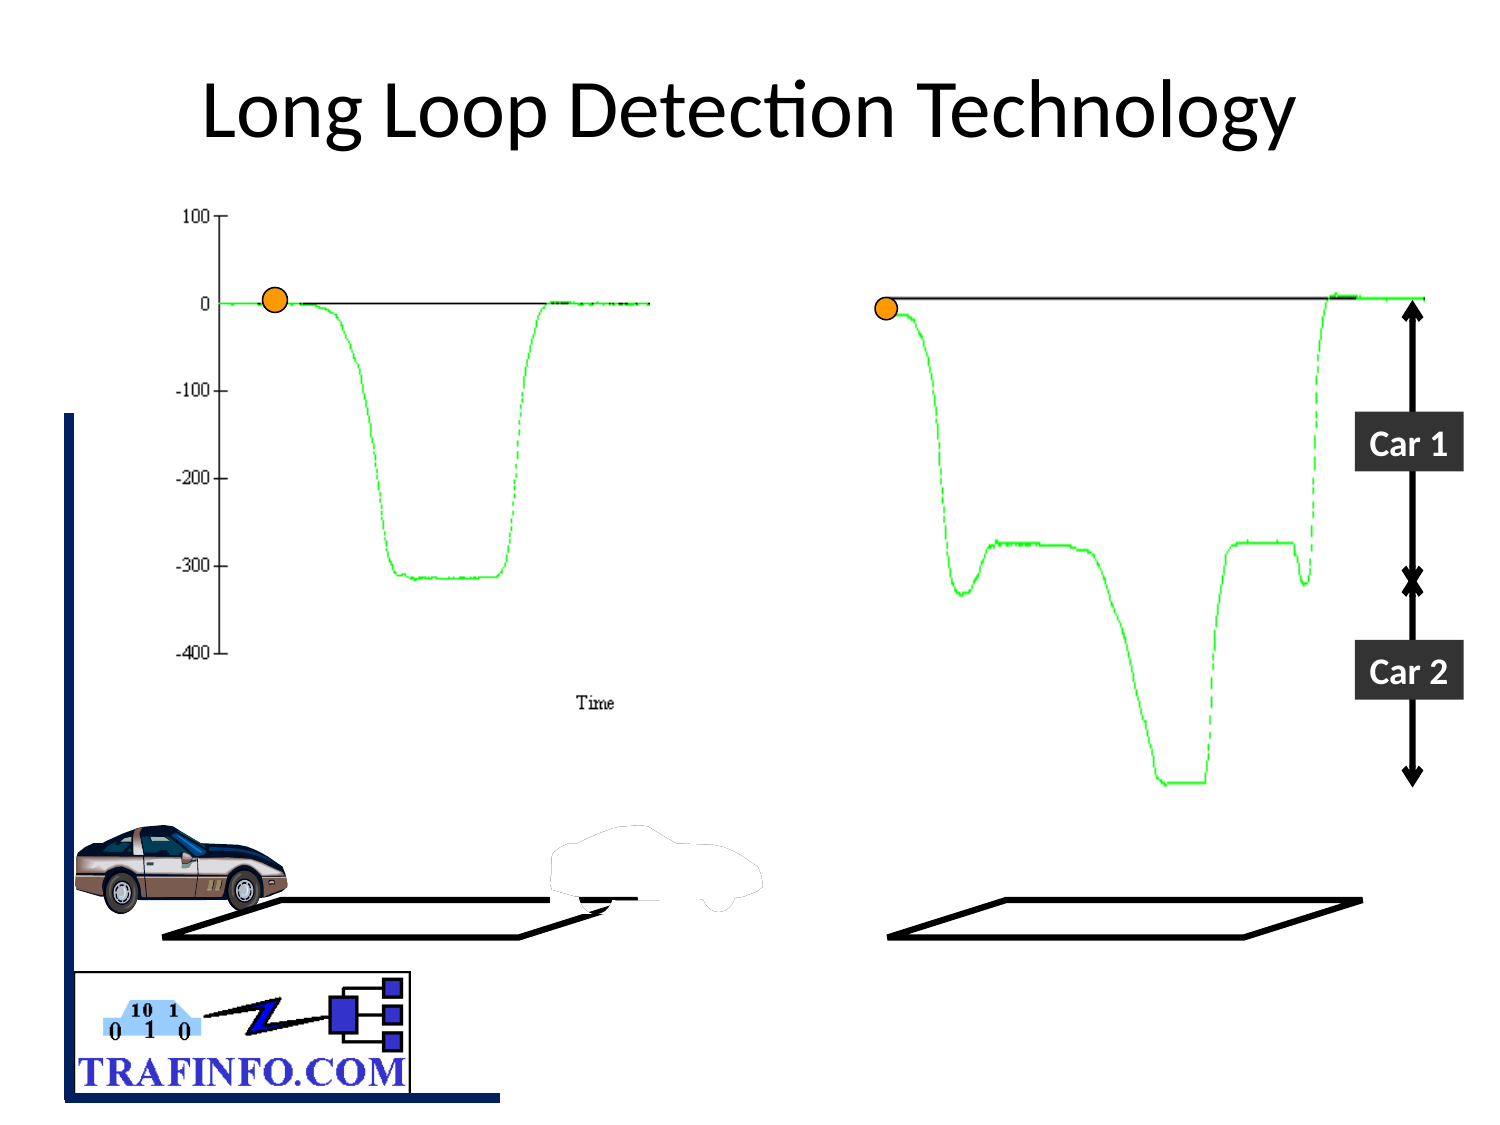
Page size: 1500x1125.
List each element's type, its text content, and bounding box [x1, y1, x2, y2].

title Long Loop Detection Technology [75, 45, 1425, 163]
picture [74, 824, 288, 915]
picture [149, 192, 651, 731]
text_box [887, 900, 1363, 938]
text_box [875, 298, 882, 319]
picture [74, 971, 411, 1093]
text_box Car 1 [1429, 411, 1464, 472]
picture [887, 249, 1426, 837]
text_box [162, 900, 562, 938]
text_box Car 2 [1429, 639, 1464, 700]
picture [549, 824, 763, 915]
